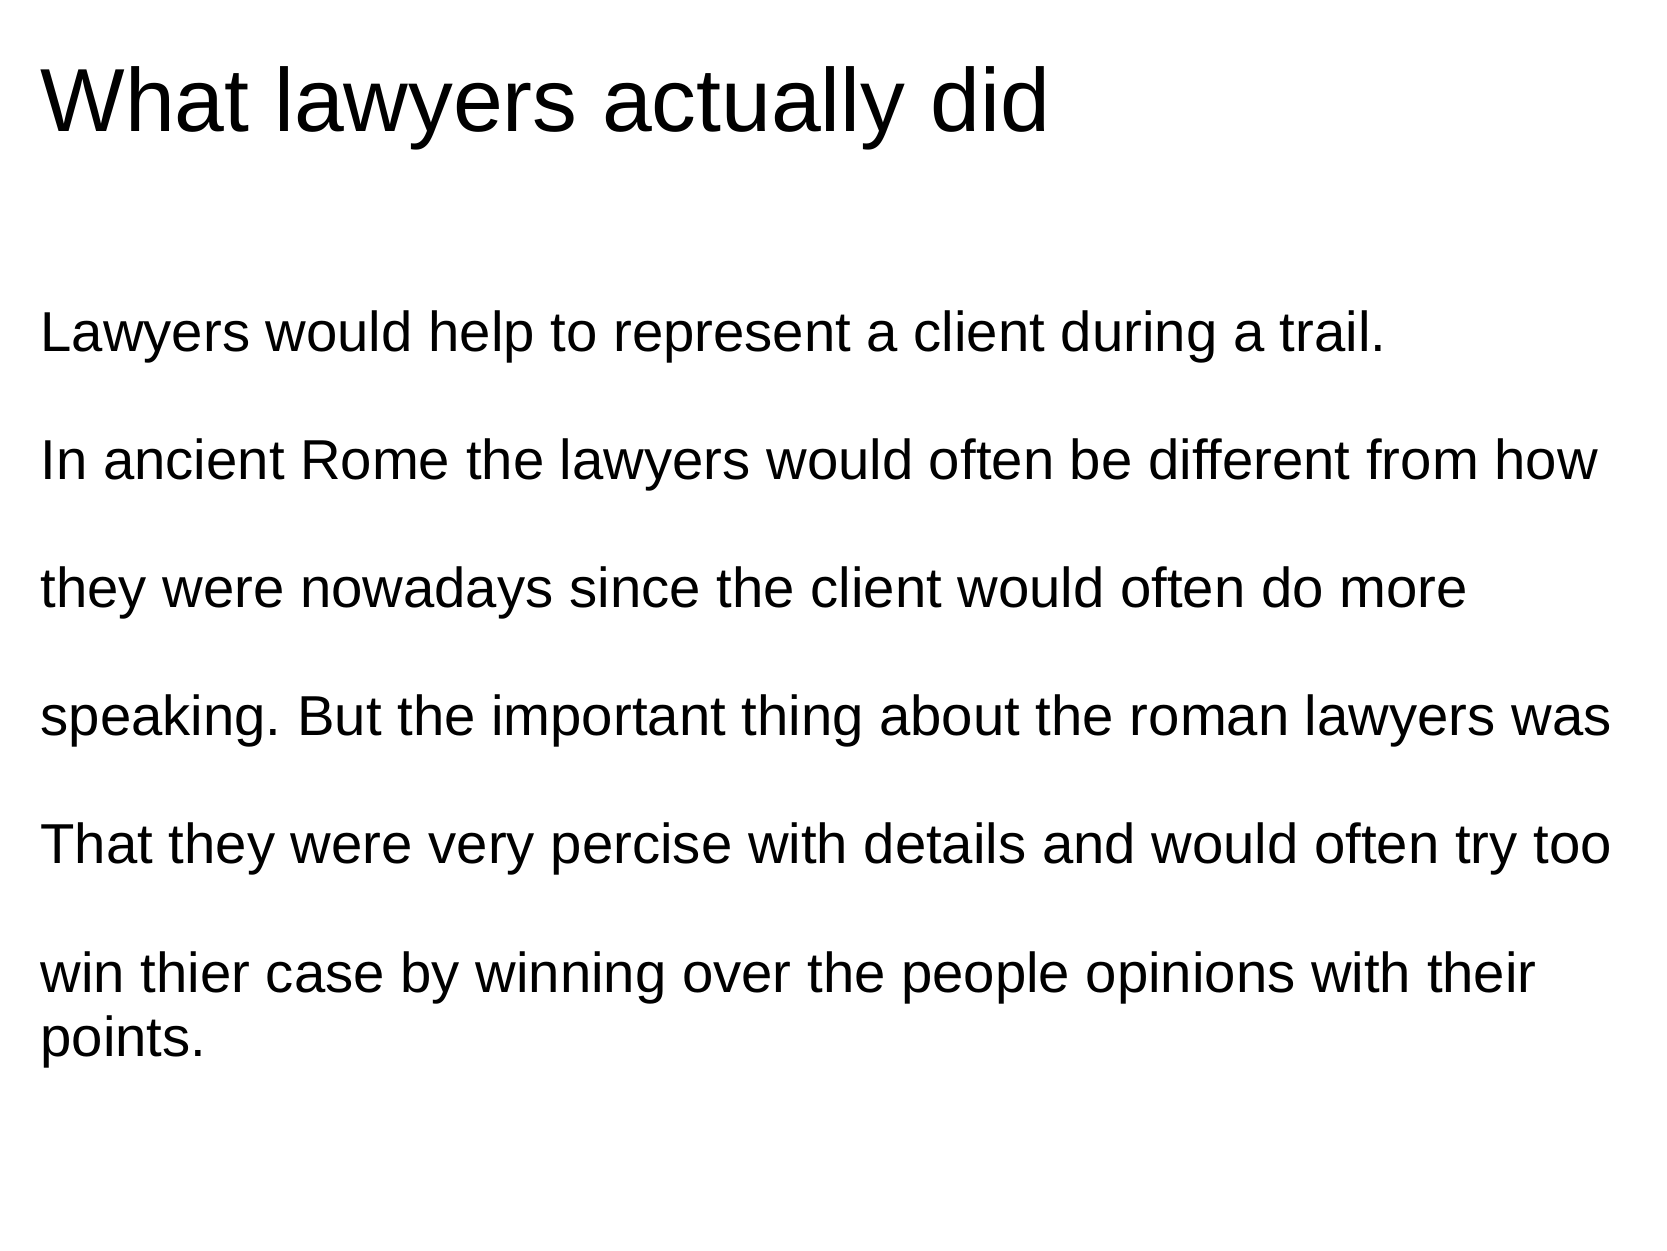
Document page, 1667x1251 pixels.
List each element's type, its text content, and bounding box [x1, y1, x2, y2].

list Lawyers would help to represent a client during a trail. In ancient Rome the lawyers would often be different from how they were nowadays since the client would often do more speaking. But the important thing about the roman lawyers was That they were very percise with details and would often try too win thier case by winning over the people opinions with their points. [40, 299, 1627, 1201]
title What lawyers actually did [40, 49, 1627, 201]
